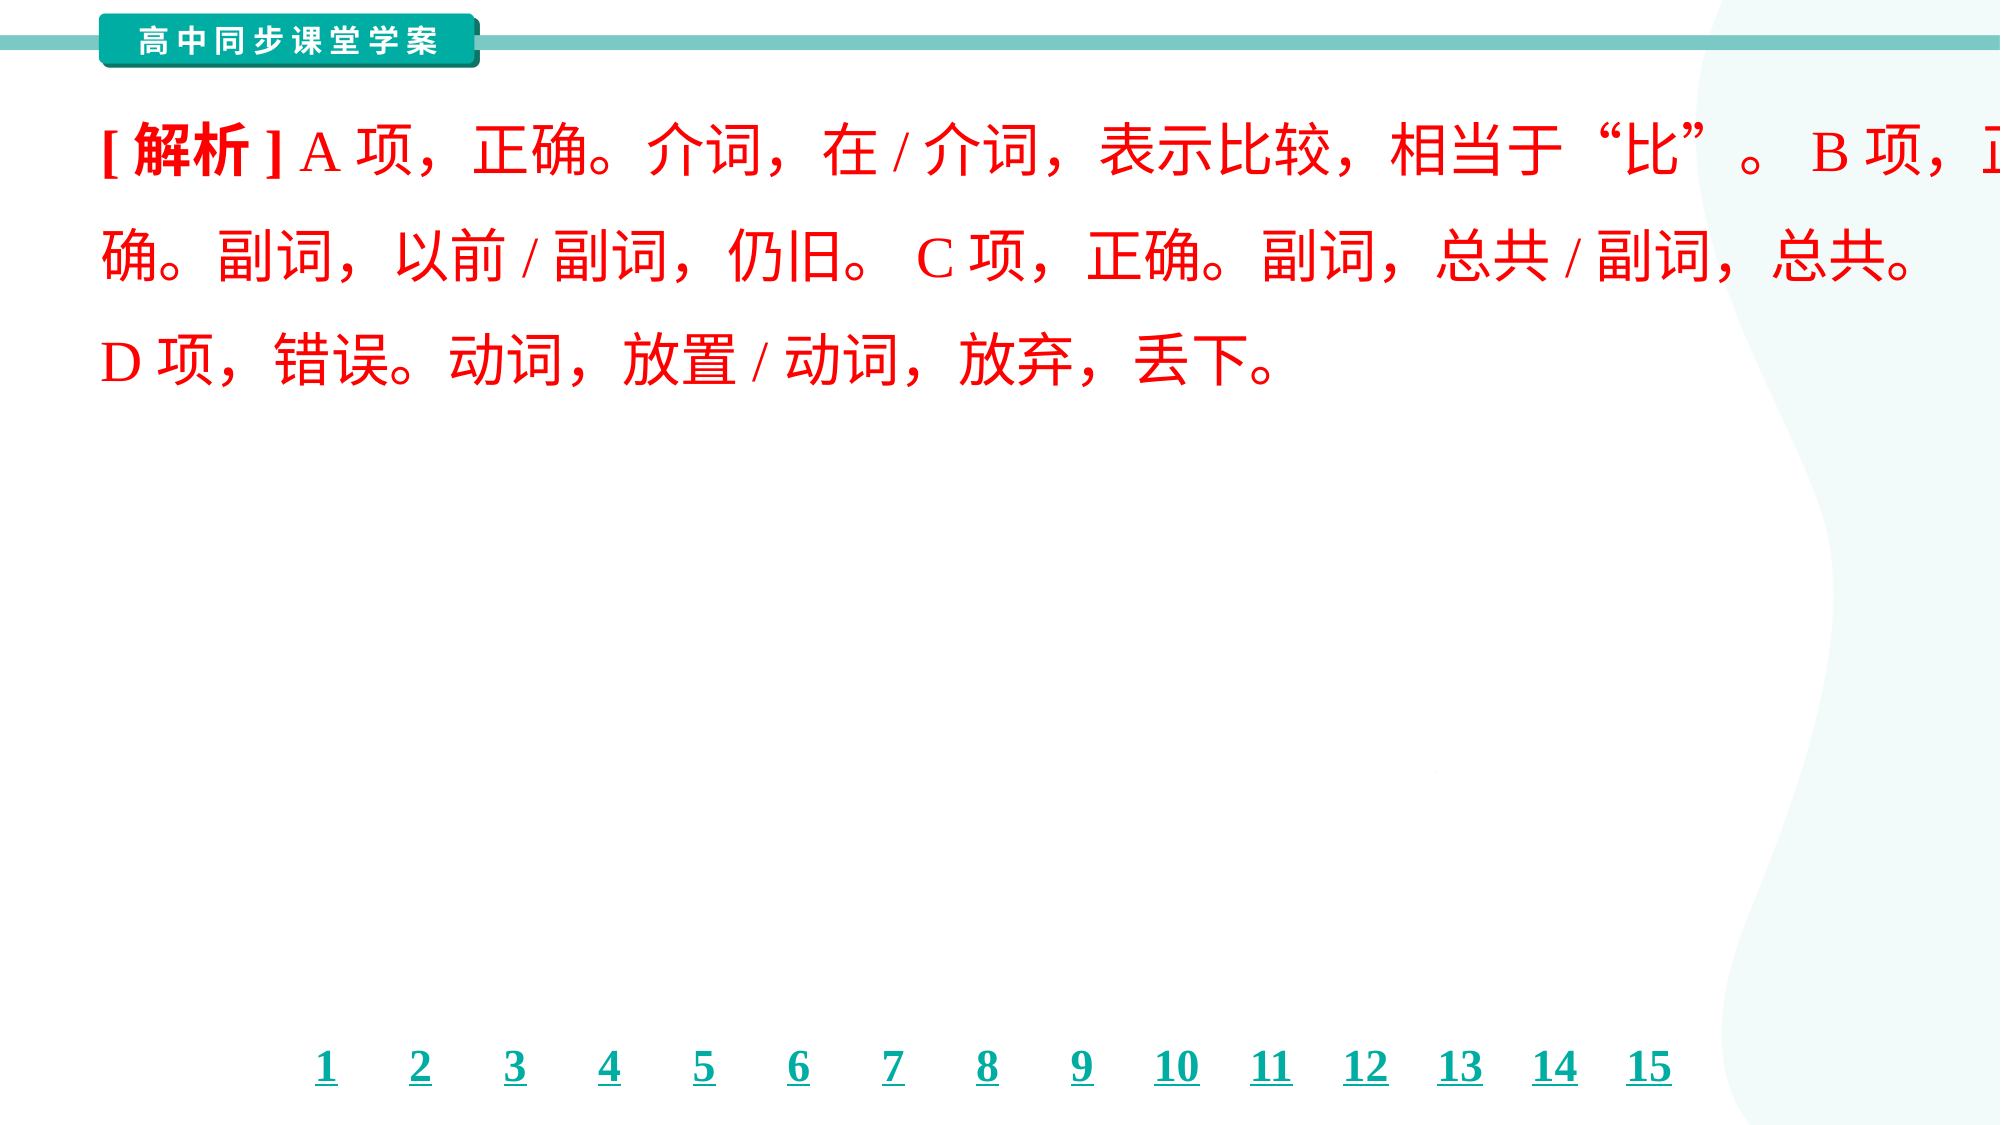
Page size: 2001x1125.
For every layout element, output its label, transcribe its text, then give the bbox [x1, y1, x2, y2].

text_box [解析] A项，正确。介词，在/介词，表示比较，相当于“比”。B项，正 确。副词，以前/副词，仍旧。C项，正确。副词，总共/副词，总共。 D项，错误。动词，放置/动词，放弃，丢下。 [100, 76, 1899, 383]
picture [0, 0, 2000, 1125]
